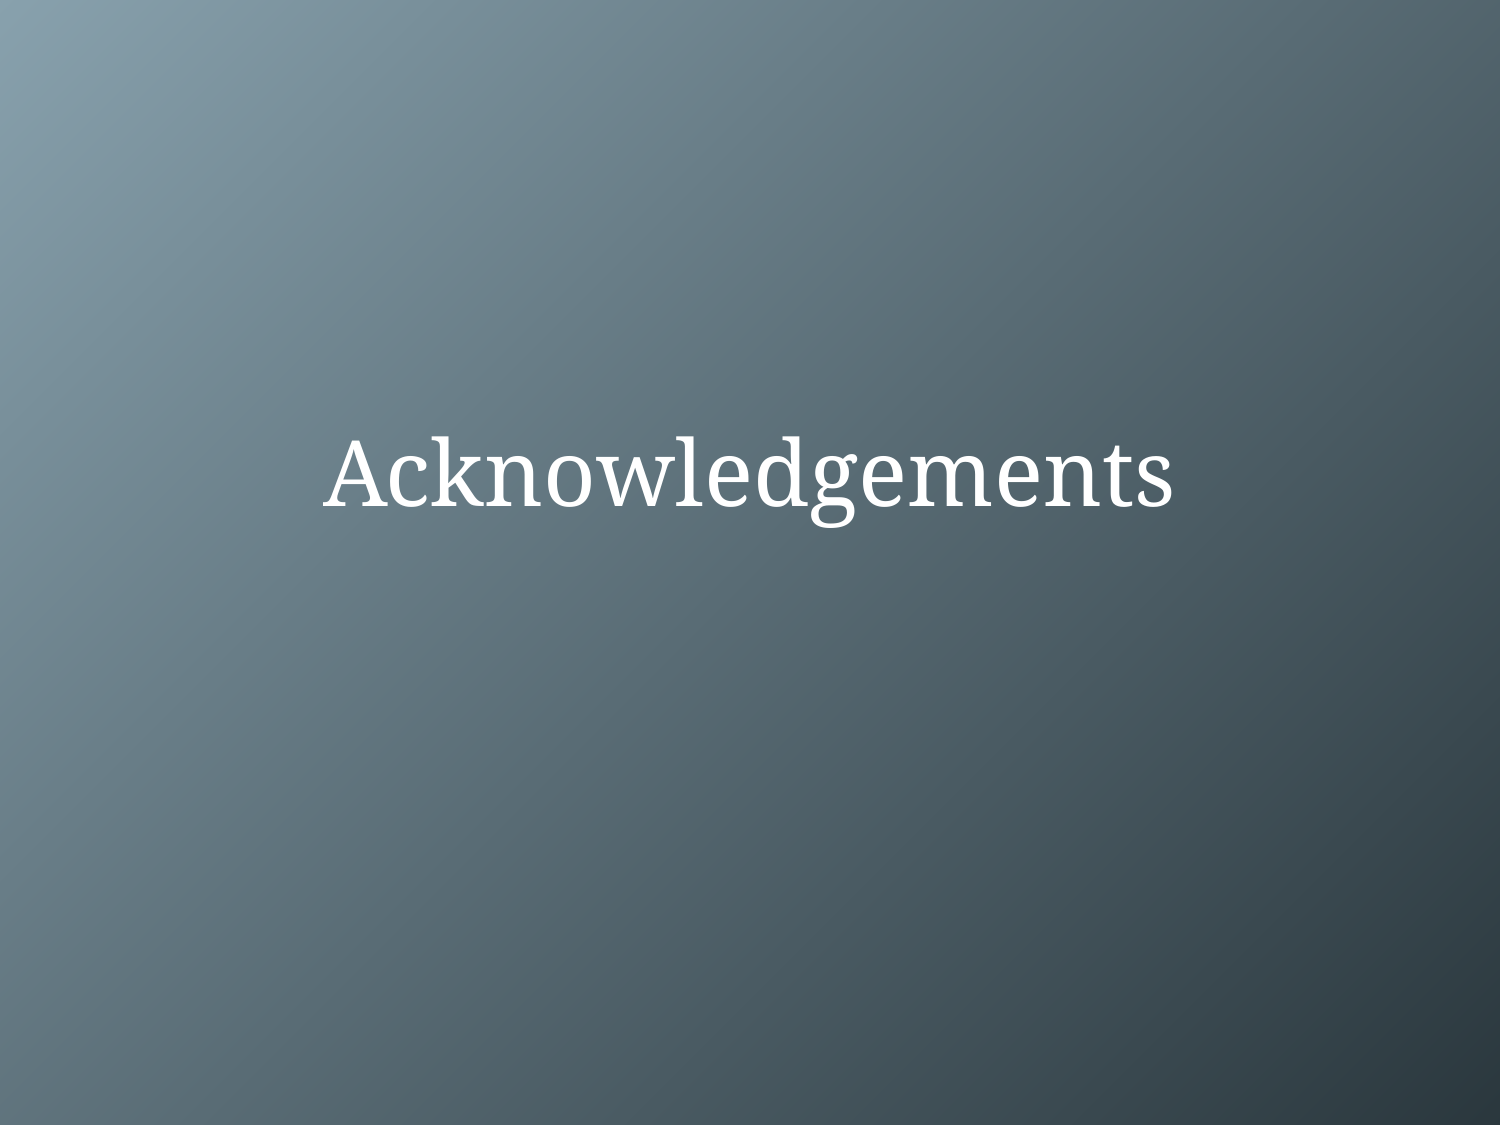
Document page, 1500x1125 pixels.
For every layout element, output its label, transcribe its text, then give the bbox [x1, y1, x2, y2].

title Acknowledgements [112, 349, 1388, 591]
